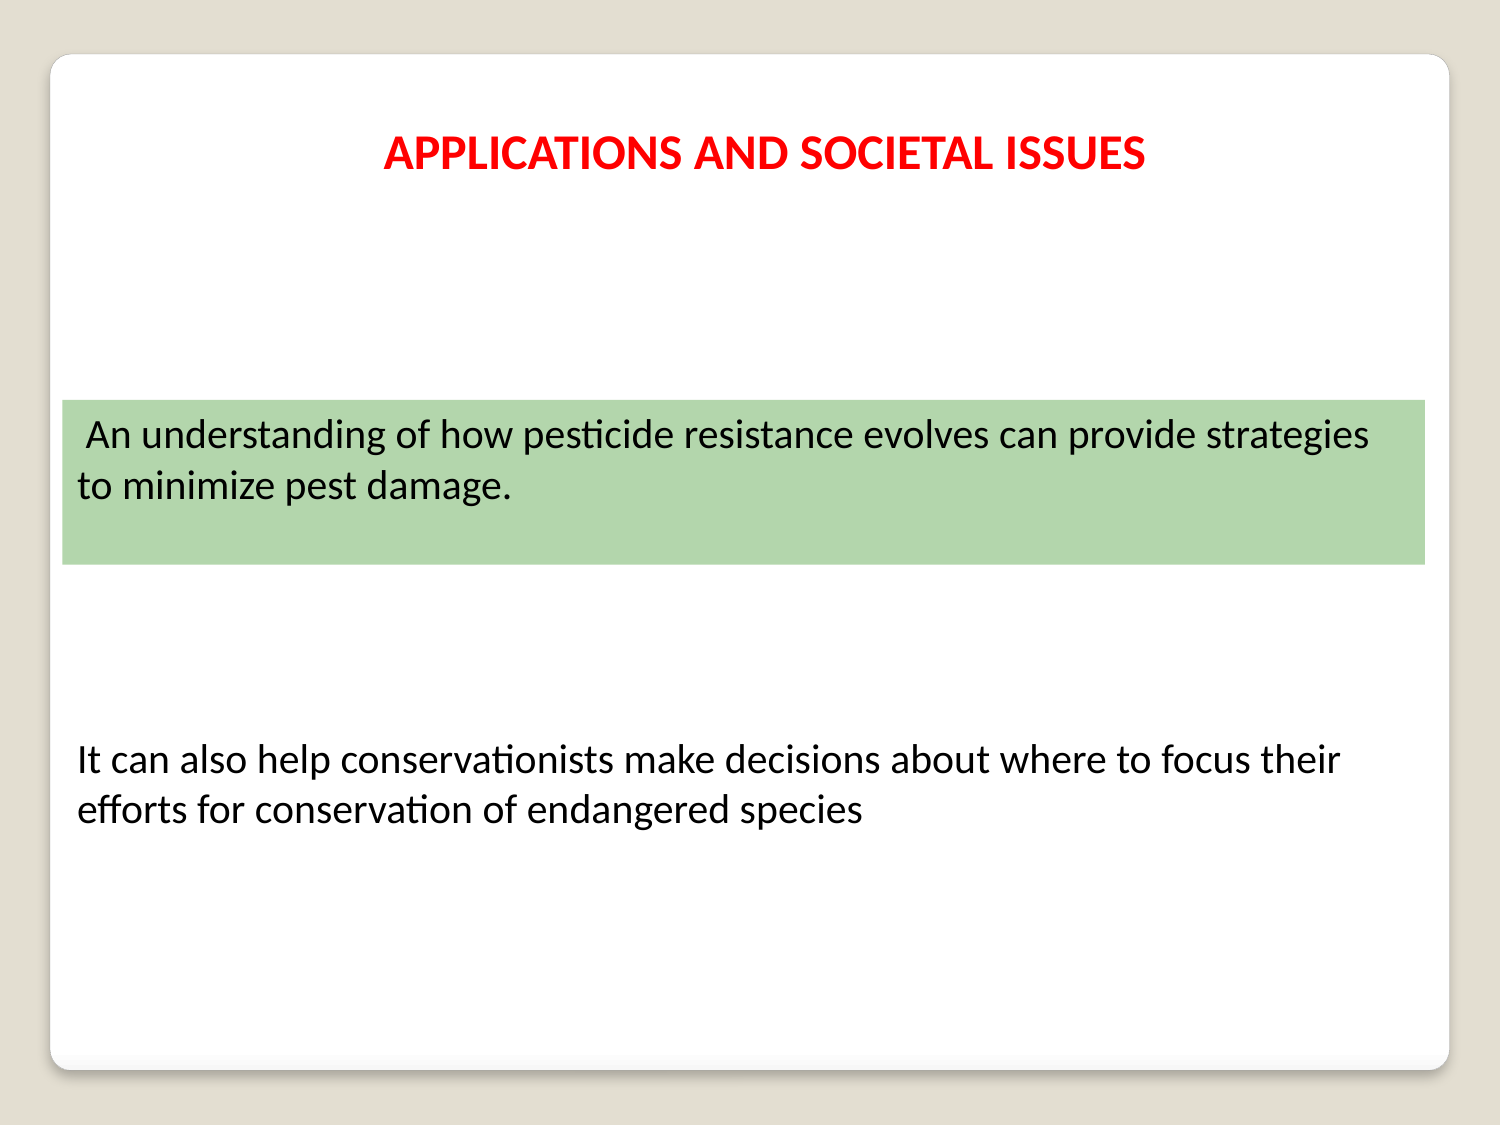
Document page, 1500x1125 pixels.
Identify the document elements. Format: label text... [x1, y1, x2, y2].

text_box An understanding of how pesticide resistance evolves can provide strategies to minimize pest damage. [62, 399, 1425, 565]
text_box It can also help conservationists make decisions about where to focus their efforts for conservation of endangered species [62, 724, 1400, 840]
text_box APPLICATIONS AND SOCIETAL ISSUES [87, 112, 1325, 233]
